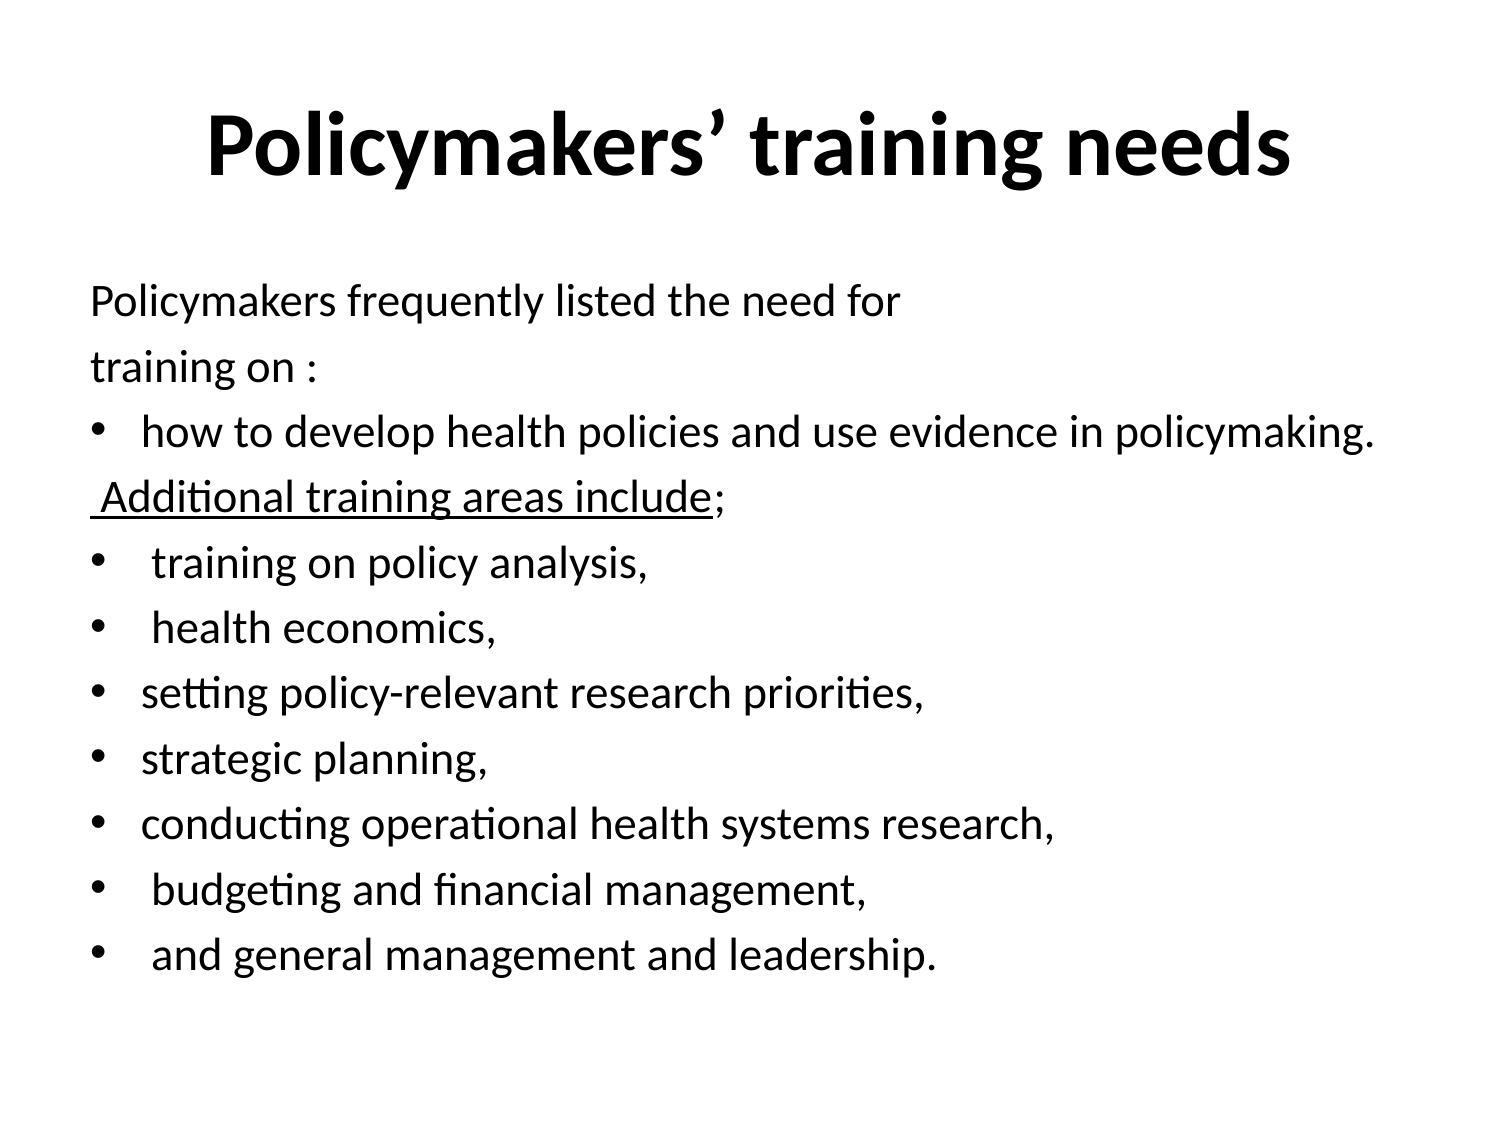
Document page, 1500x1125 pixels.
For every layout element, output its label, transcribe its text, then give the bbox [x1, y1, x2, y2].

list Policymakers frequently listed the need for training on : how to develop health policies and use evidence in policymaking. Additional training areas include; training on policy analysis, health economics, setting policy-relevant research priorities, strategic planning, conducting operational health systems research, budgeting and financial management, and general management and leadership. [75, 262, 1425, 1005]
title Policymakers’ training needs [75, 45, 1425, 233]
